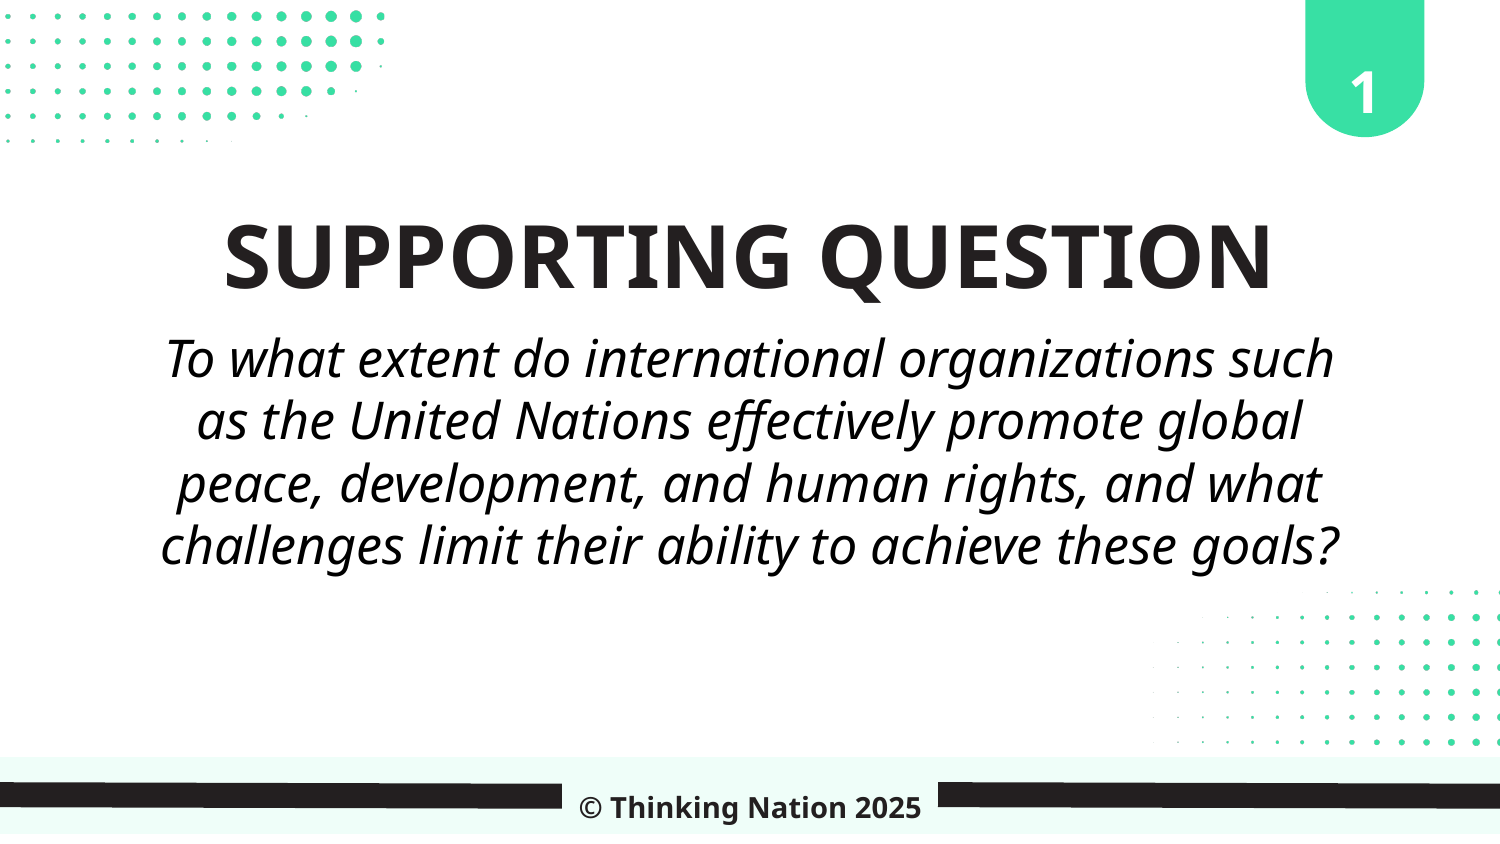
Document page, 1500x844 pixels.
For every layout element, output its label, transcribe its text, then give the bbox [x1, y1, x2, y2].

text_box SUPPORTING QUESTION [209, 159, 1291, 307]
text_box [0, 0, 385, 144]
text_box To what extent do international organizations such as the United Nations effectively promote global peace, development, and human rights, and what challenges limit their ability to achieve these goals? [146, 324, 1353, 575]
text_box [1300, 0, 1430, 138]
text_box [0, 756, 1500, 835]
text_box [1128, 590, 1500, 755]
